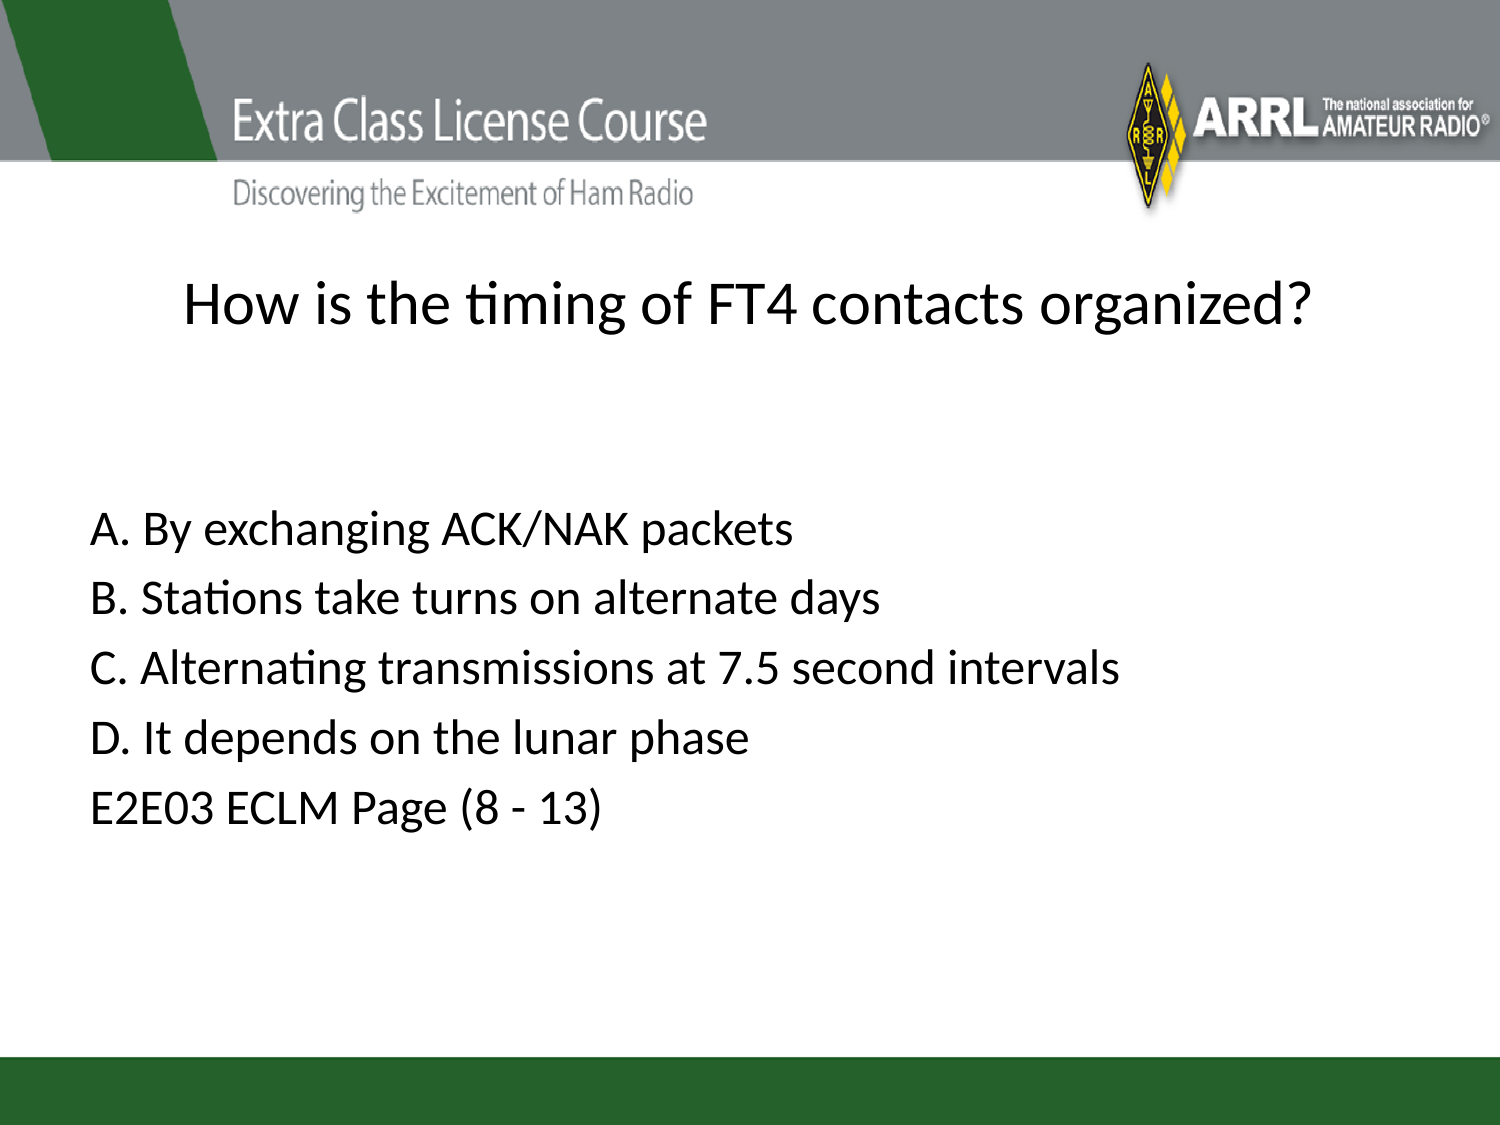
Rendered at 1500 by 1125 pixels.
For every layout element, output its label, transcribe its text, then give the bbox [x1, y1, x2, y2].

picture [0, 0, 1500, 1125]
list A. By exchanging ACK/NAK packets B. Stations take turns on alternate days C. Alternating transmissions at 7.5 second intervals D. It depends on the lunar phase E2E03 ECLM Page (8 - 13) [75, 487, 1425, 1005]
title How is the timing of FT4 contacts organized? [75, 254, 1425, 435]
